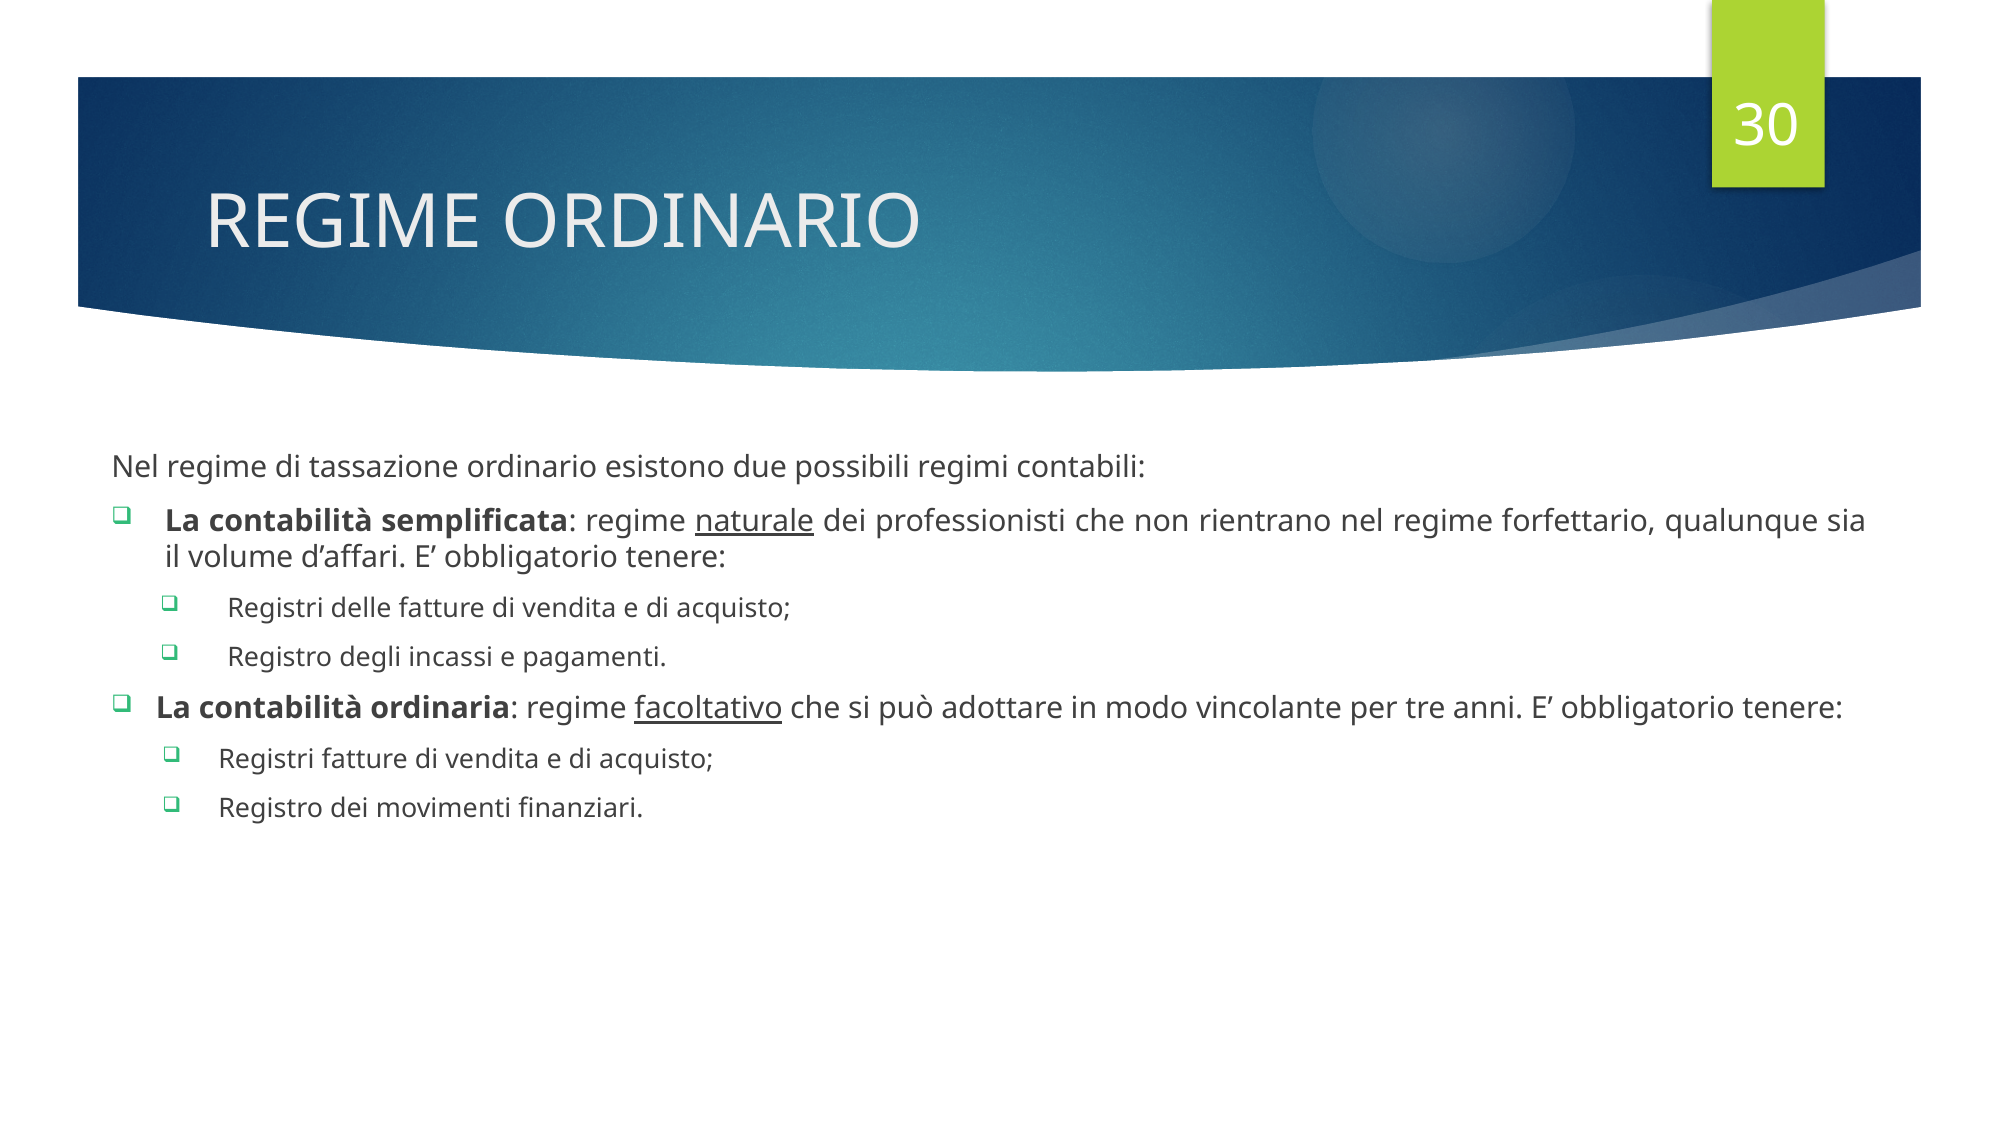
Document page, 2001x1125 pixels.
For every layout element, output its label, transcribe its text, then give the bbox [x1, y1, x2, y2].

title REGIME ORDINARIO [189, 159, 1627, 276]
list Nel regime di tassazione ordinario esistono due possibili regimi contabili: La contabilità semplificata: regime naturale dei professionisti che non rientrano nel regime forfettario, qualunque sia il volume d’affari. E’ obbligatorio tenere: Registri delle fatture di vendita e di acquisto; Registro degli incassi e pagamenti. La contabilità ordinaria: regime facoltativo che si può adottare in modo vincolante per tre anni. E’ obbligatorio tenere: Registri fatture di vendita e di acquisto; Registro dei movimenti finanziari. [96, 440, 1882, 1019]
slide_number 30 [1698, 48, 1836, 175]
